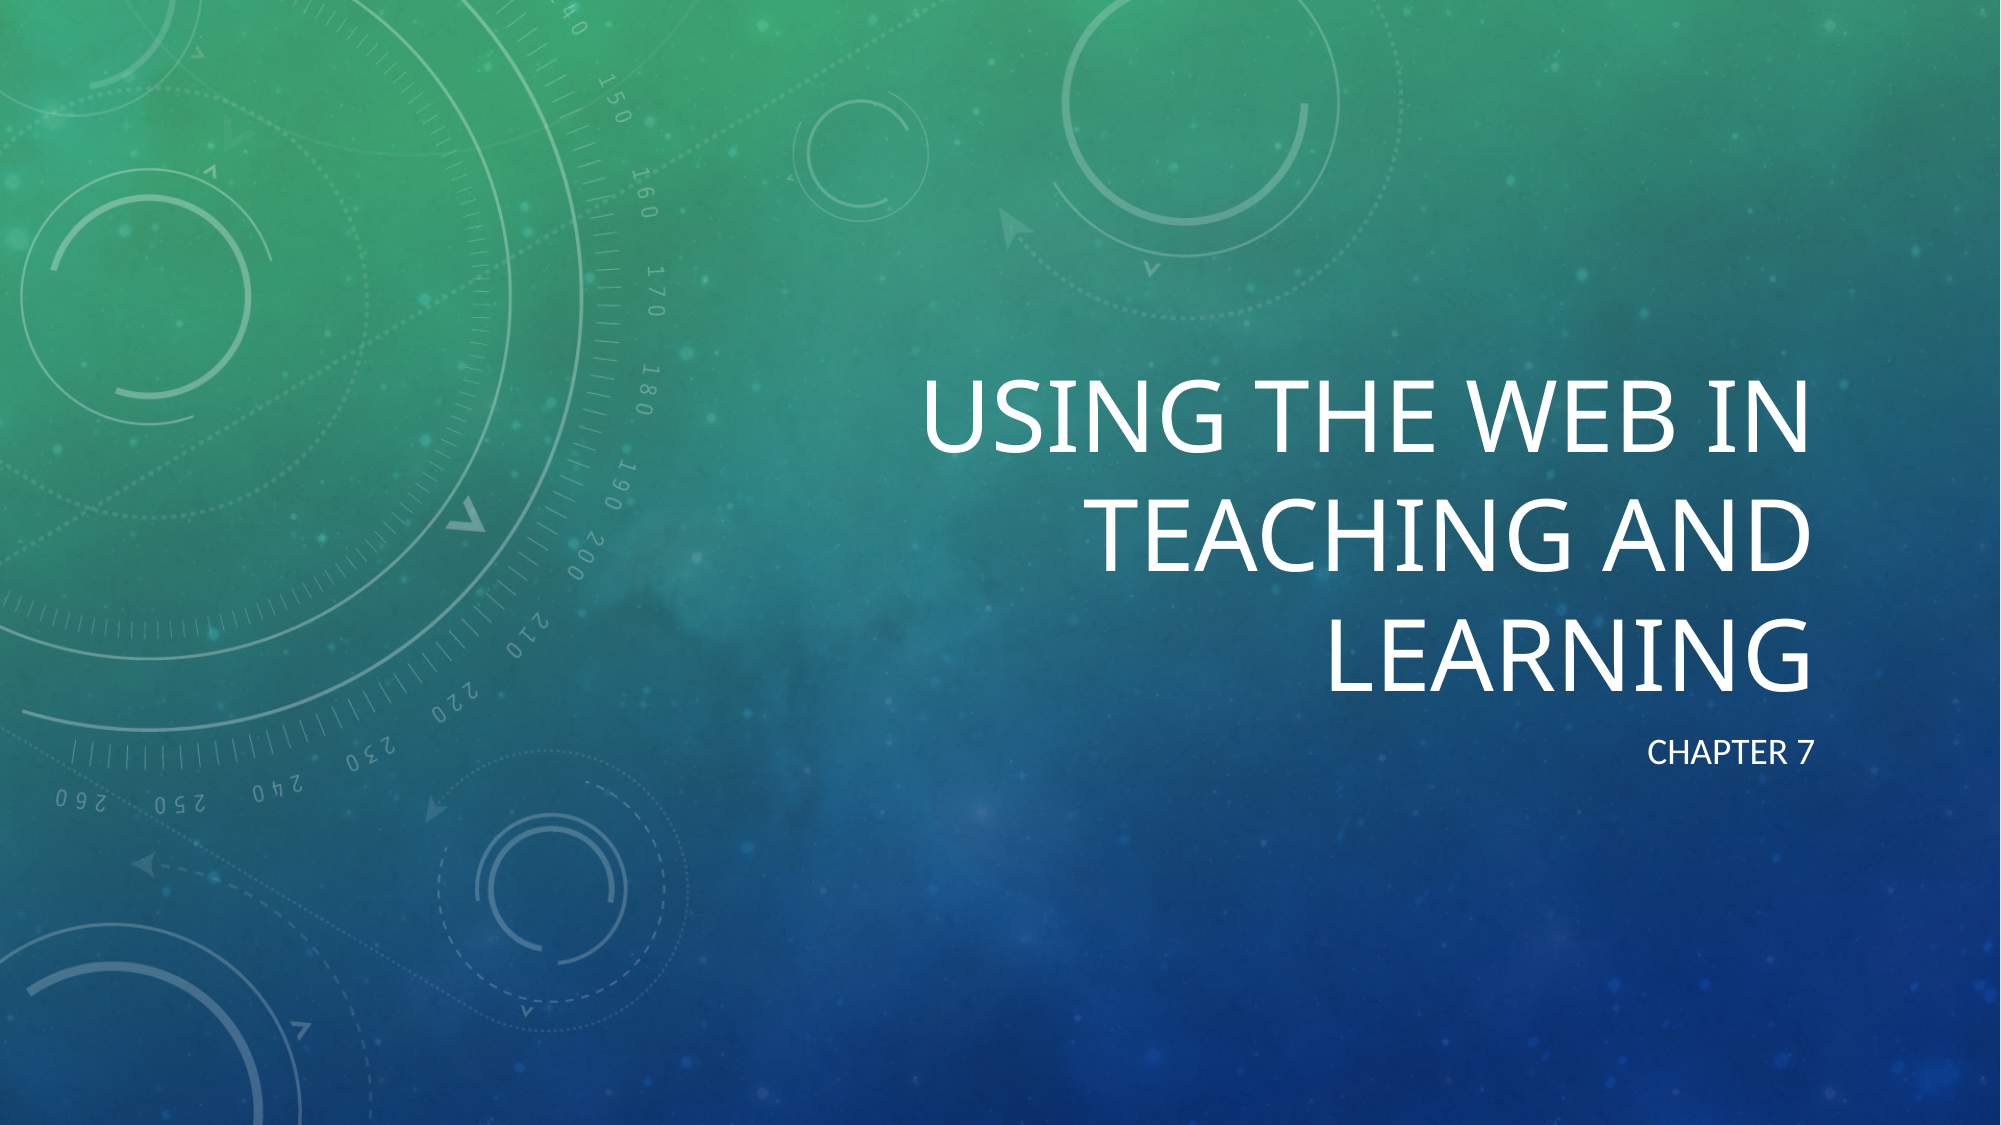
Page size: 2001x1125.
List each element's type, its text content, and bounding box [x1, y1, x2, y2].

subtitle Chapter 7 [650, 719, 1831, 950]
title Using the web in teaching and learning [650, 322, 1831, 719]
picture [0, 0, 2001, 1125]
